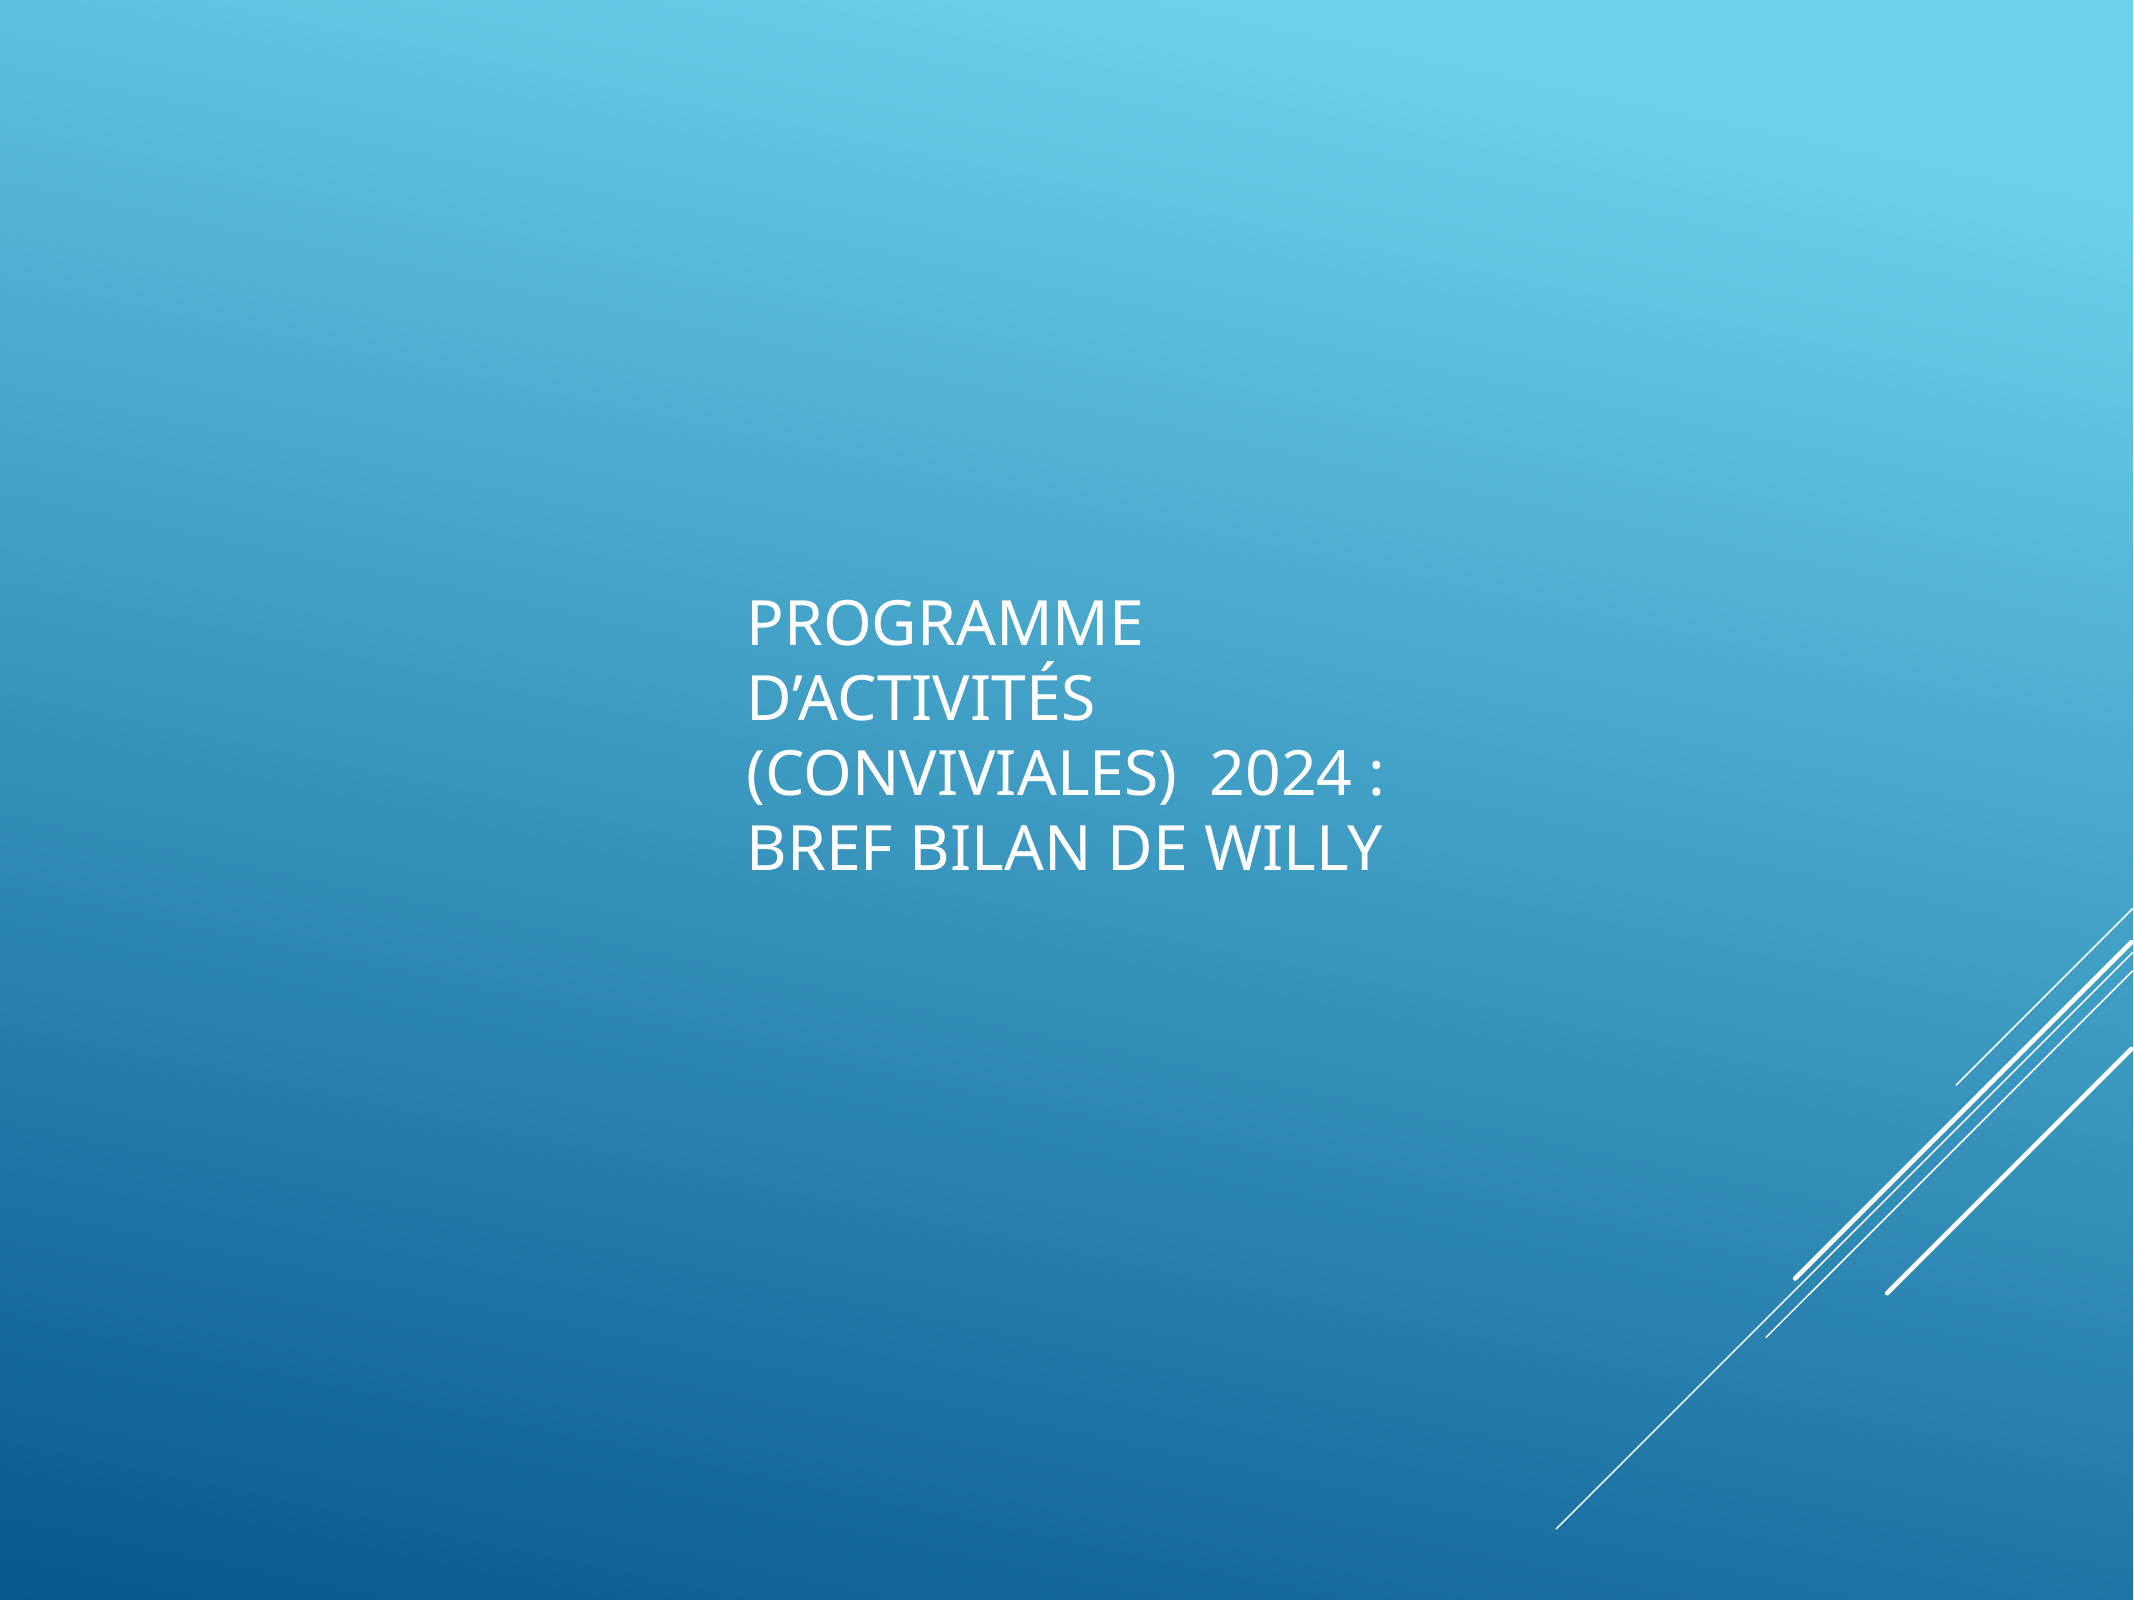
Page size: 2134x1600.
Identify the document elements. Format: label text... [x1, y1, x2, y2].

title Programme d’activités (Conviviales) 2024 : bref bilan de Willy [731, 546, 1402, 920]
